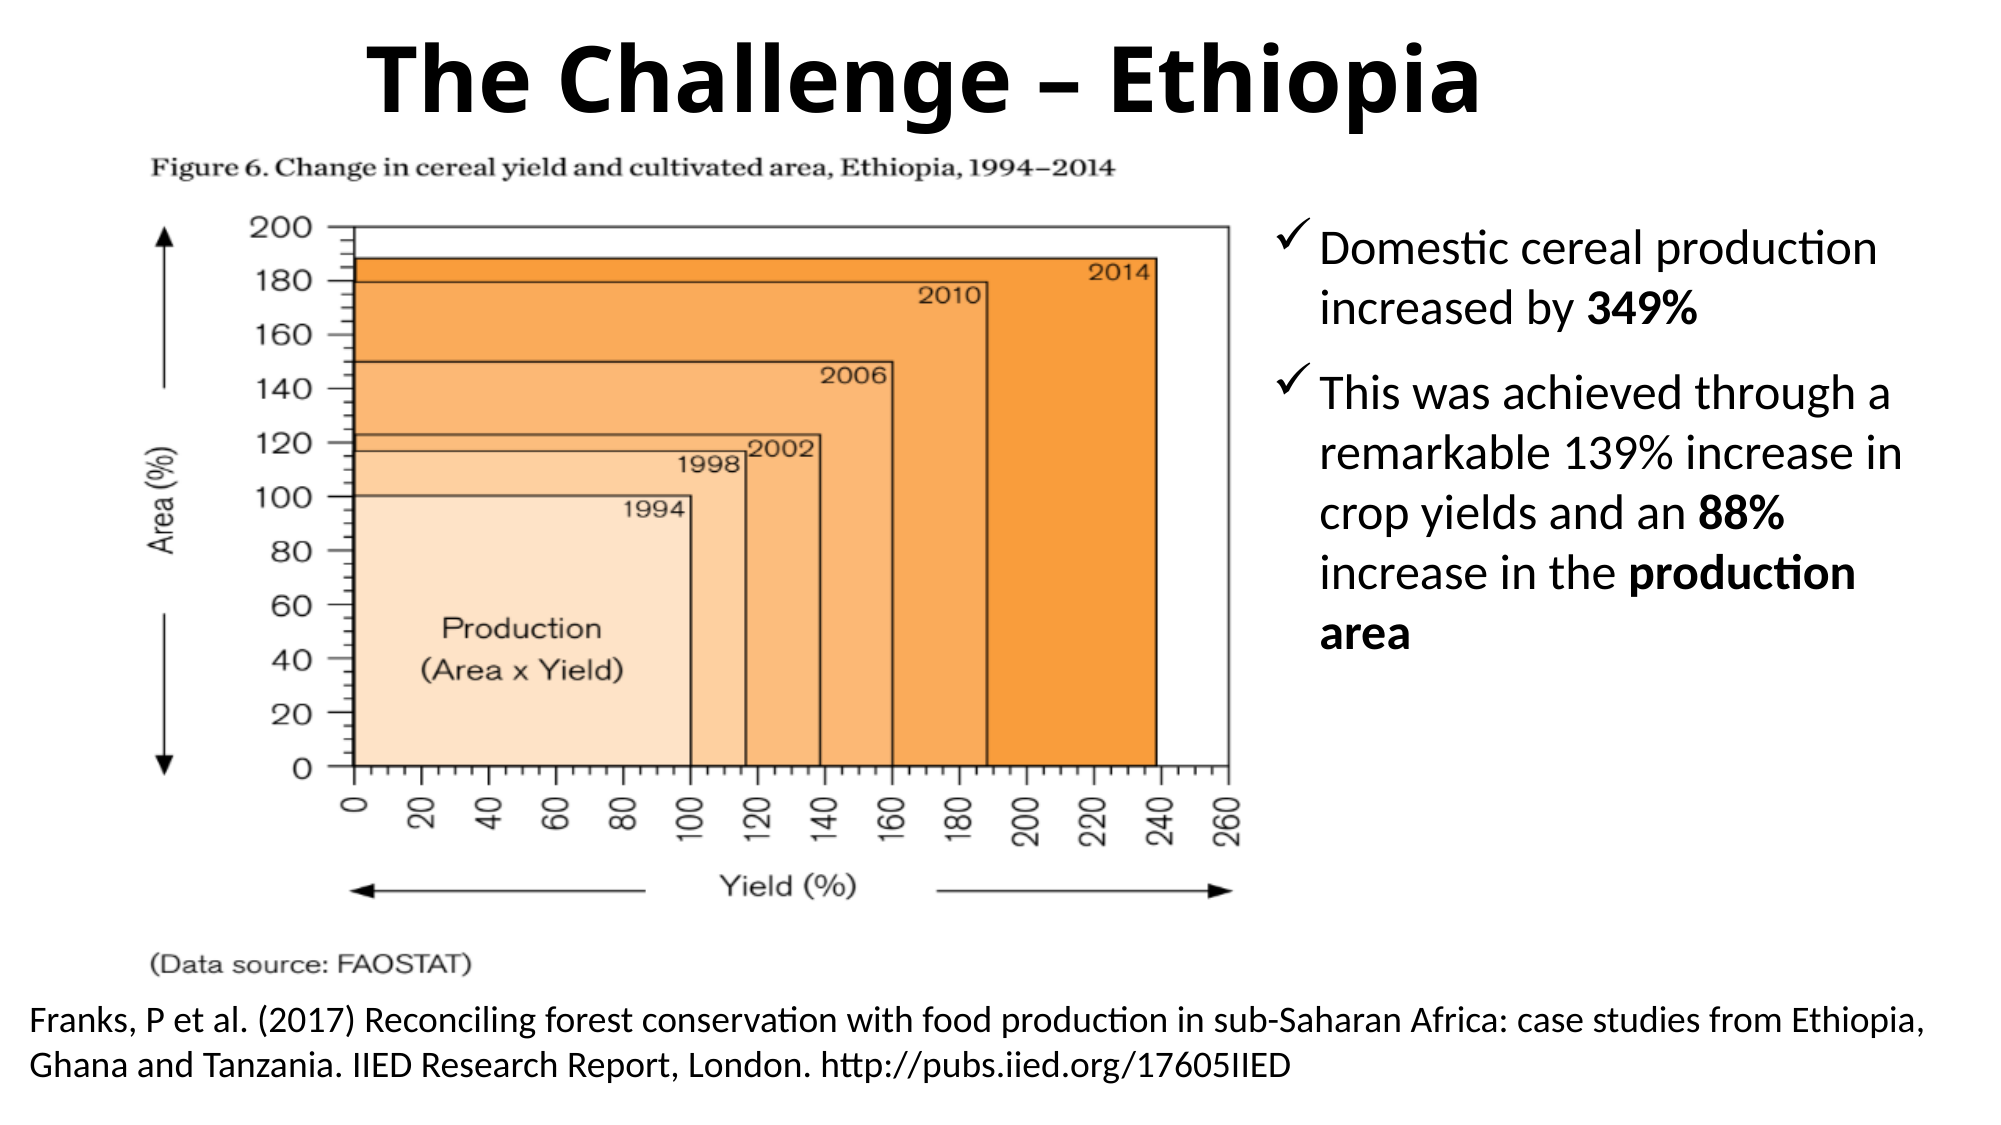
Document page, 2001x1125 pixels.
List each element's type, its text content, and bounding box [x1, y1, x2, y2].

text_box Franks, P et al. (2017) Reconciling forest conservation with food production in sub-Saharan Africa: case studies from Ethiopia, Ghana and Tanzania. IIED Research Report, London. http://pubs.iied.org/17605IIED [14, 988, 2000, 1093]
picture [106, 130, 1330, 995]
text_box The Challenge – Ethiopia [117, 16, 1756, 149]
text_box Domestic cereal production increased by 349% This was achieved through a remarkable 139% increase in crop yields and an 88% increase in the production area [1330, 207, 1927, 668]
